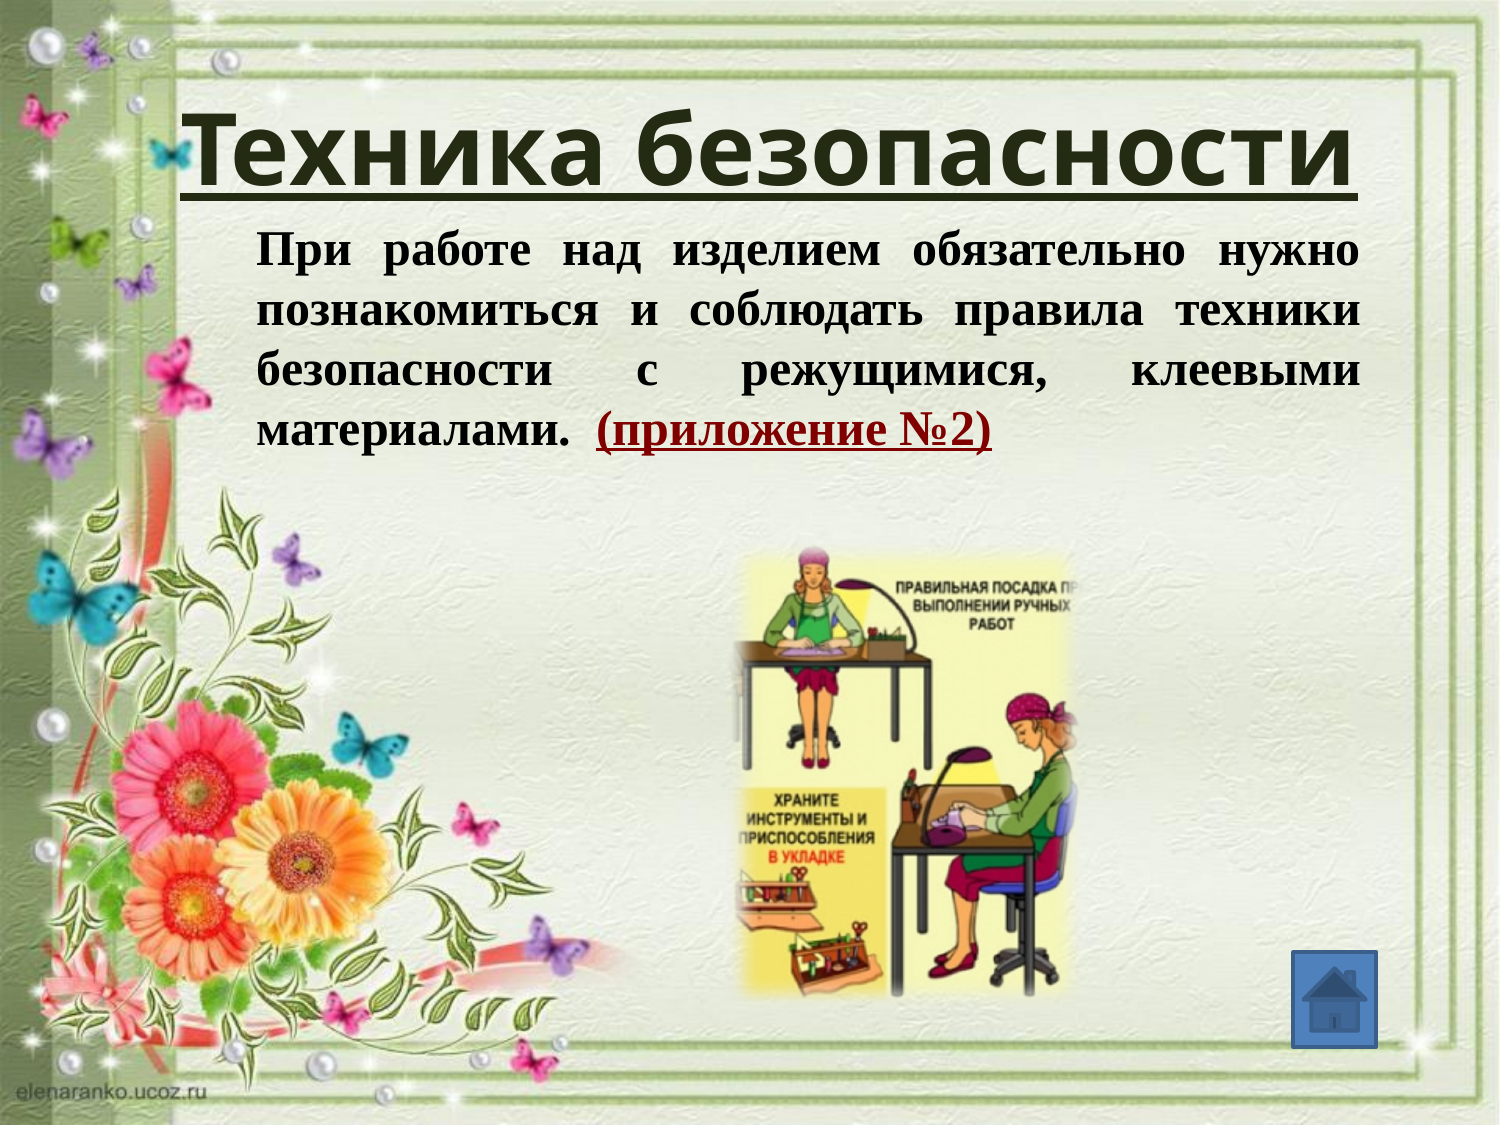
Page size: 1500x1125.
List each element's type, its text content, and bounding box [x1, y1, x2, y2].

text_box При работе над изделием обязательно нужно познакомиться и соблюдать правила техники безопасности с режущимися, клеевыми материалами. (приложение №2) [242, 208, 1376, 523]
picture [0, 0, 1500, 1125]
text_box [1291, 950, 1378, 1049]
text_box Техника безопасности [165, 78, 1373, 213]
